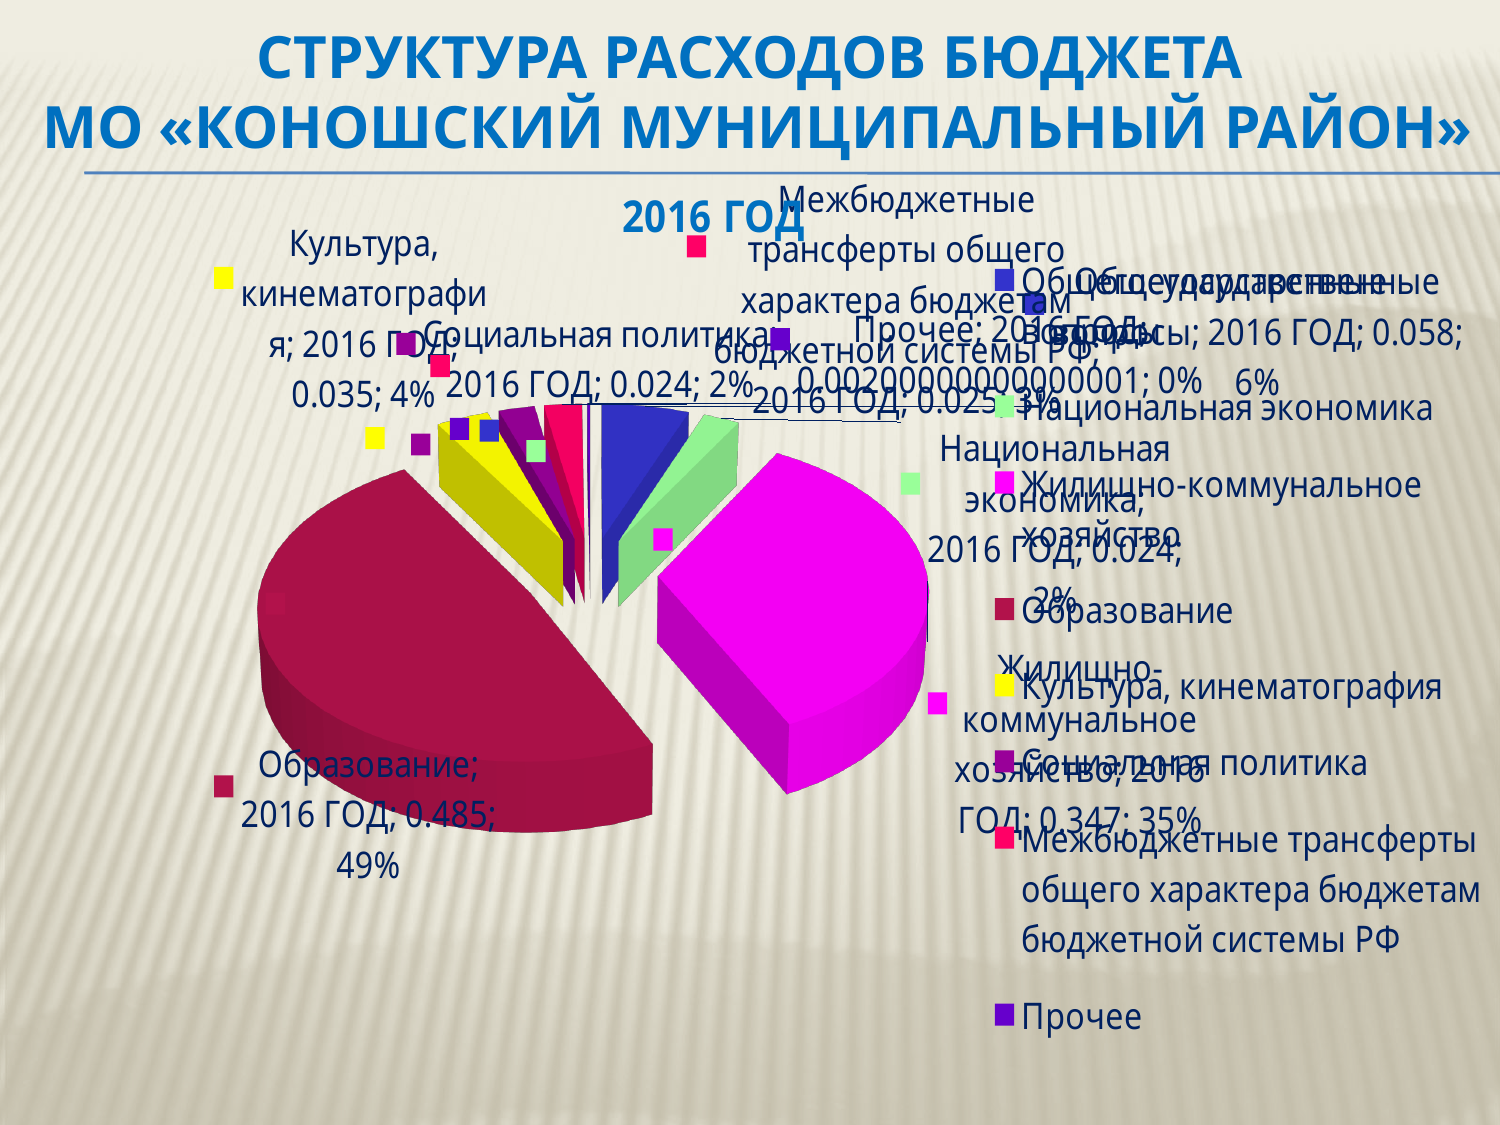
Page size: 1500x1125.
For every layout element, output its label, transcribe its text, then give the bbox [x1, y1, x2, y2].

chart [0, 152, 1500, 1079]
title СТРУКТУРА РАСХОДОВ БЮДЖЕТА МО «КОНОШСКИЙ МУНИЦИПАЛЬНЫЙ РАЙОН» [0, 24, 1500, 152]
